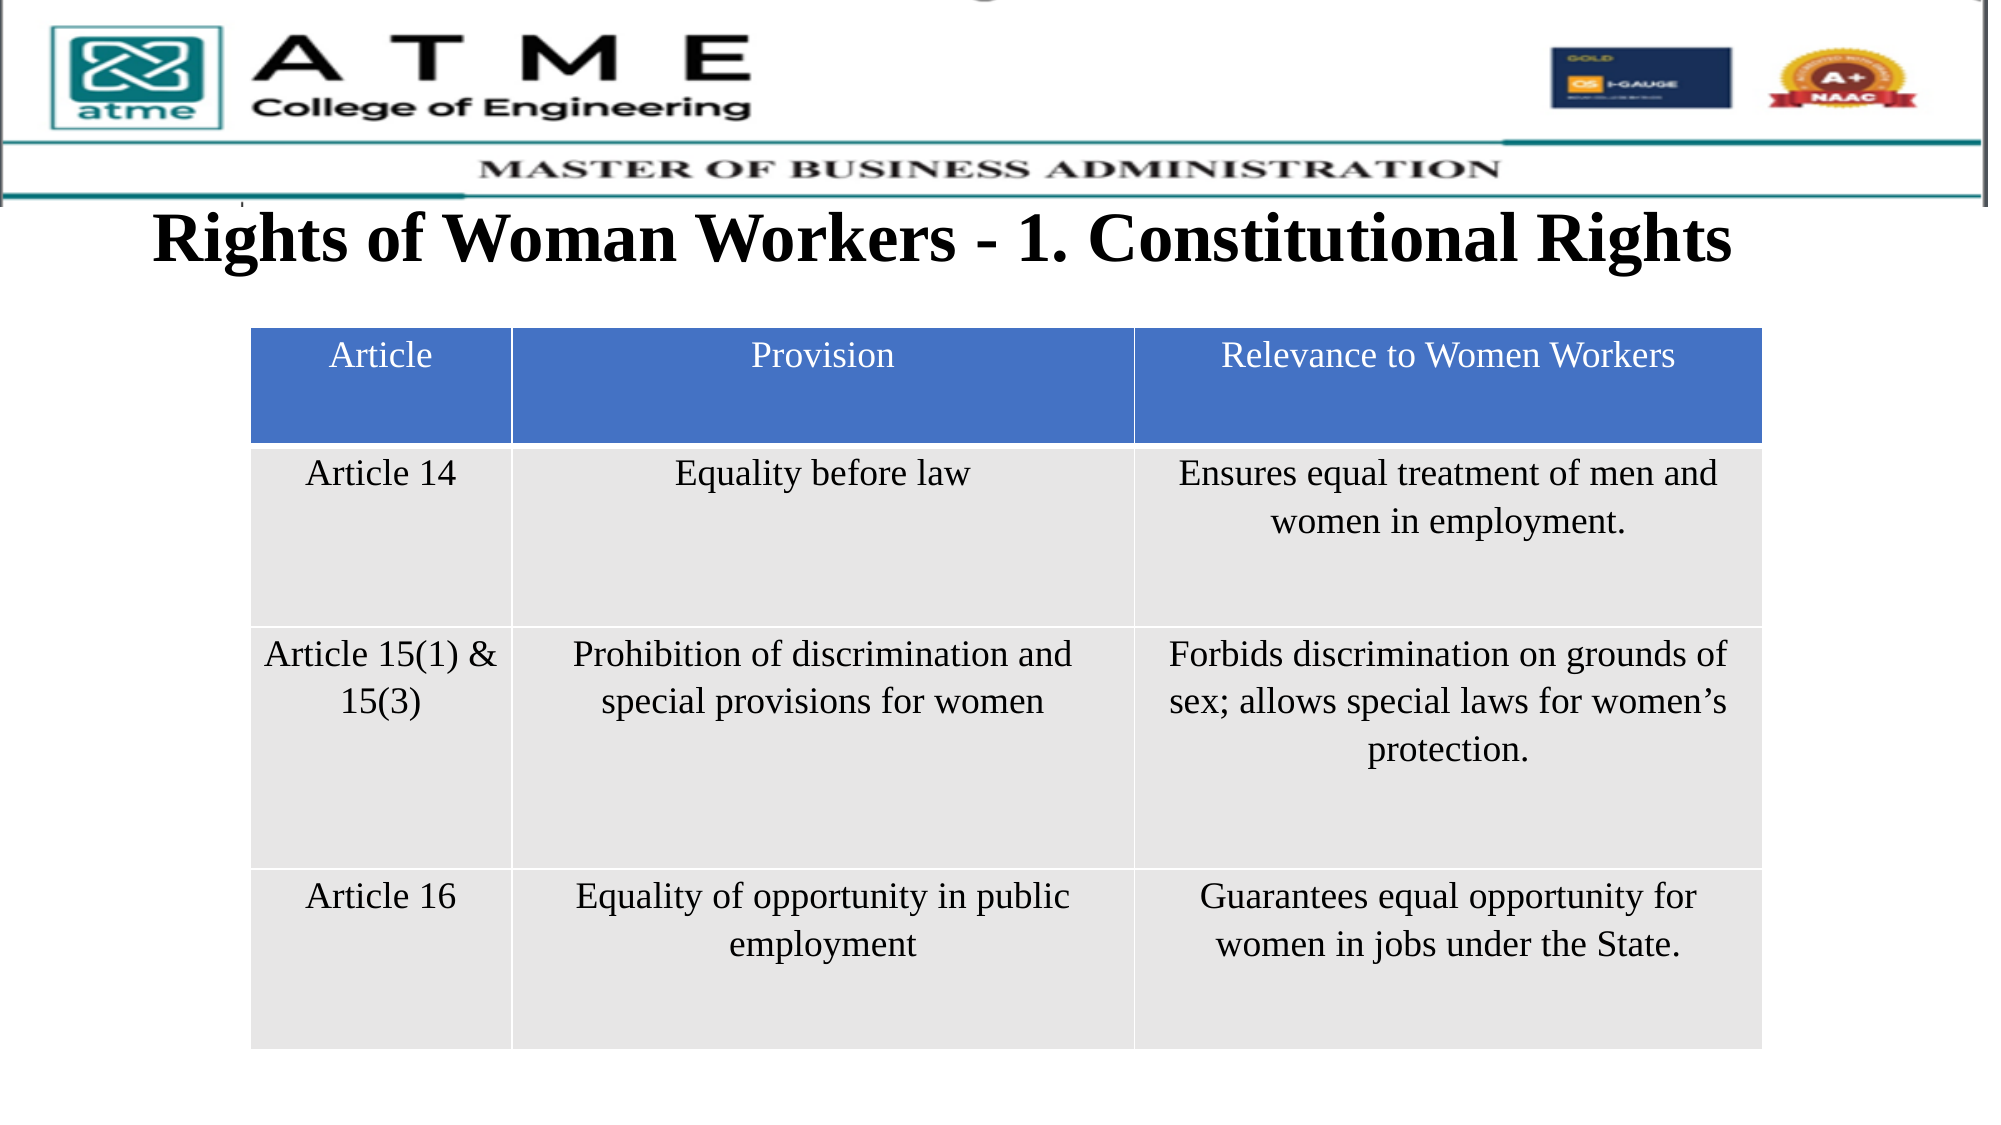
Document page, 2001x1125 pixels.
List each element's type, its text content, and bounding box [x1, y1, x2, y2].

picture [0, 0, 1988, 207]
table_cell Equality before law [513, 449, 1134, 626]
table_cell Guarantees equal opportunity for women in jobs under the State. [1135, 870, 1762, 1049]
table_header Provision [513, 328, 1134, 443]
table_cell Article 15(1) & 15(3) [251, 628, 511, 868]
table_header Relevance to Women Workers [1135, 328, 1762, 443]
table_cell Article 16 [251, 870, 511, 1049]
table_cell Equality of opportunity in public employment [513, 870, 1134, 1049]
table_cell Ensures equal treatment of men and women in employment. [1135, 449, 1762, 626]
table_cell Article 14 [251, 449, 511, 626]
table_cell Prohibition of discrimination and special provisions for women [513, 628, 1134, 868]
title Rights of Woman Workers - 1. Constitutional Rights [137, 172, 1863, 391]
table_cell Forbids discrimination on grounds of sex; allows special laws for women’s protection. [1135, 628, 1762, 868]
table_header Article [251, 328, 511, 443]
